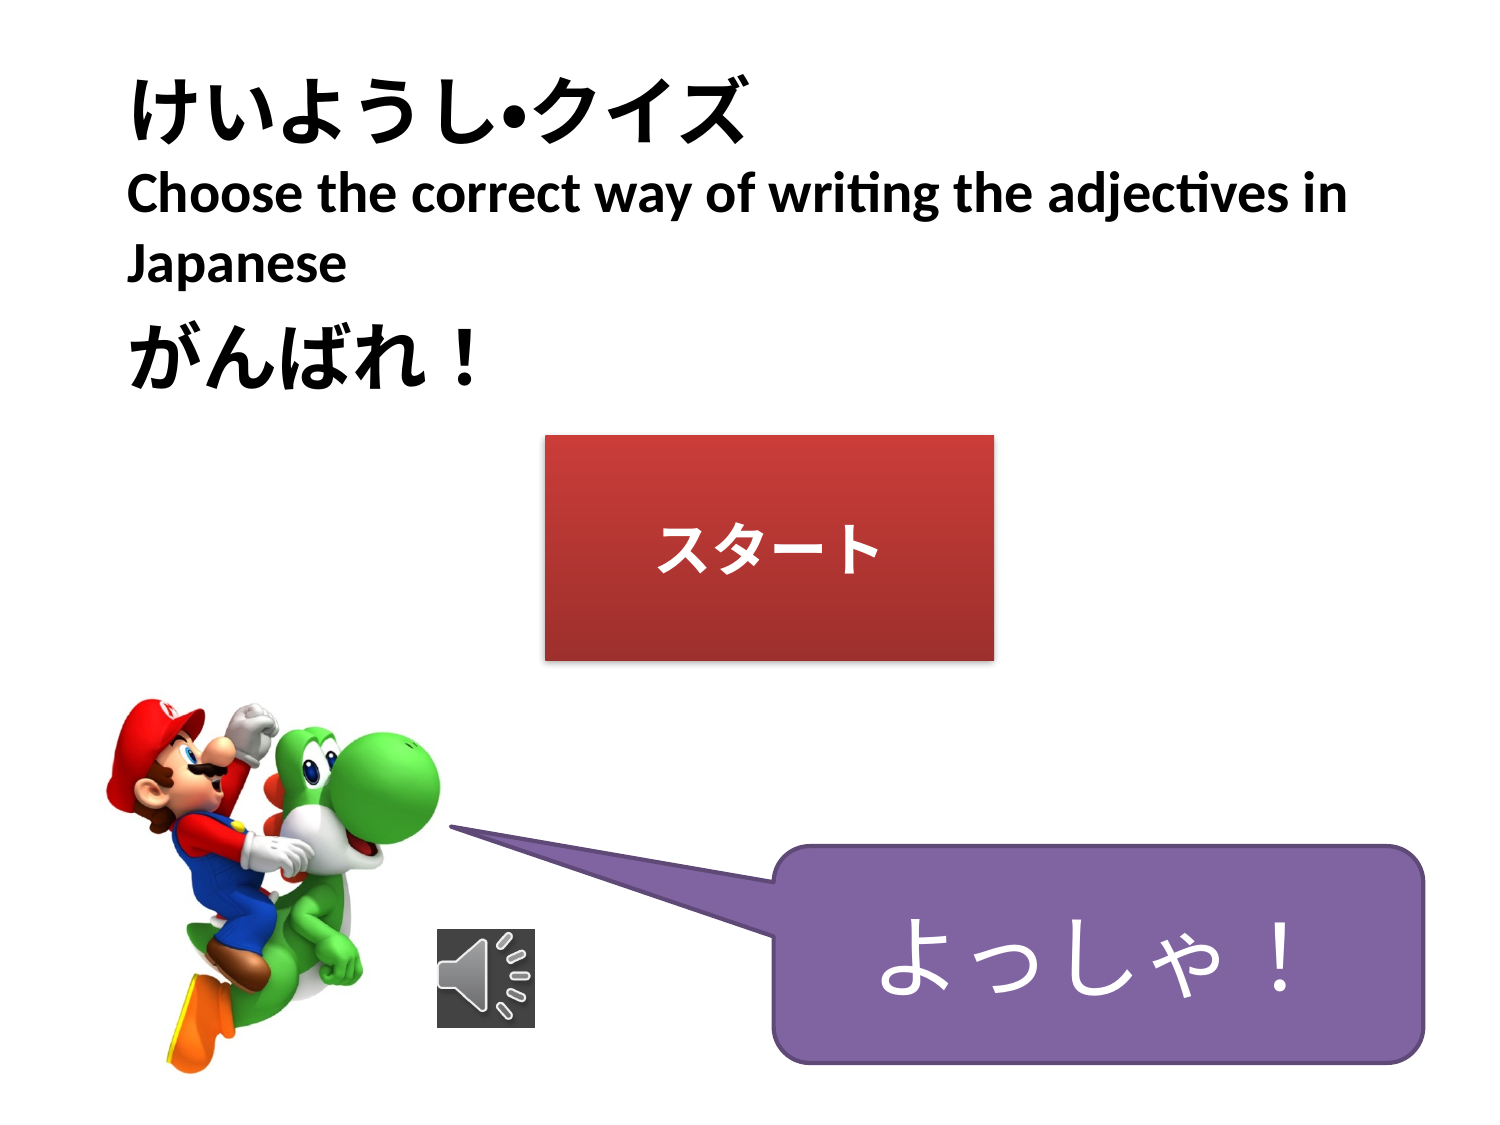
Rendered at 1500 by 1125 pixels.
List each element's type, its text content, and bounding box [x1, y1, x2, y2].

title けいようし・クイズ Choose the correct way of writing the adjectives in Japanese がんばれ！！ [111, 113, 1388, 355]
text_box よっしゃ！ [501, 833, 1426, 1066]
picture [0, 671, 537, 1111]
text_box スタート [545, 435, 995, 661]
